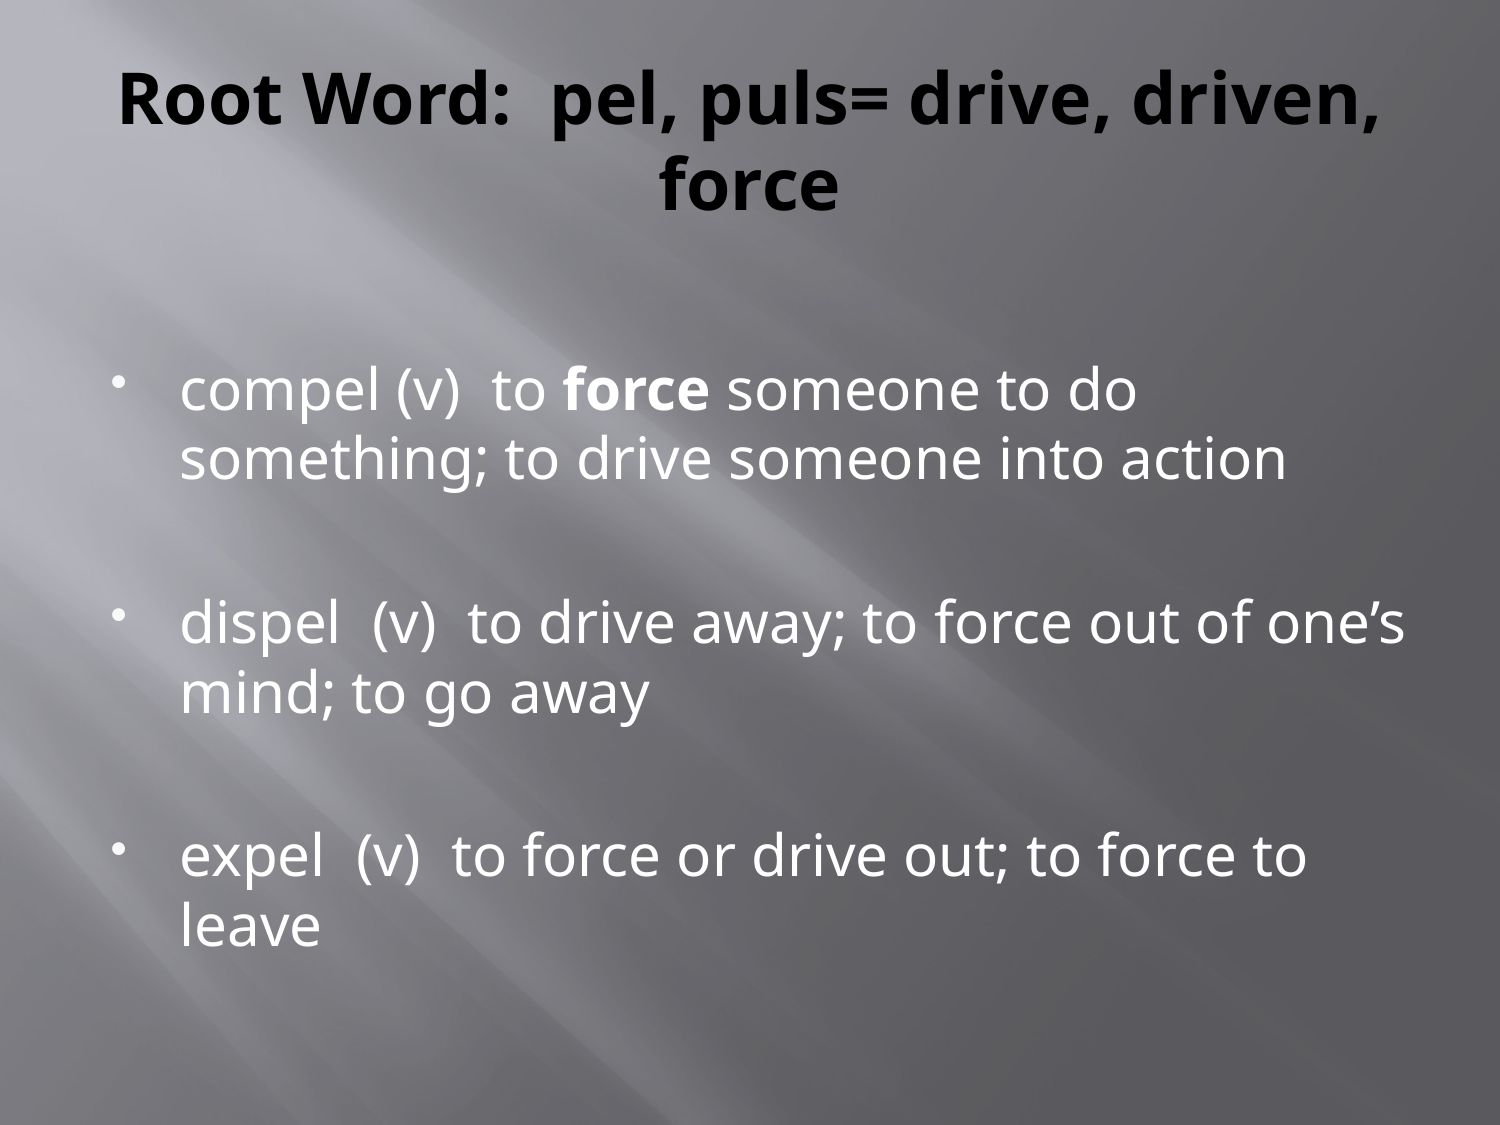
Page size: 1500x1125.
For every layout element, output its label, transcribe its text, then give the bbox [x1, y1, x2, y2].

list compel (v) to force someone to do something; to drive someone into action dispel (v) to drive away; to force out of one’s mind; to go away expel (v) to force or drive out; to force to leave [75, 262, 1425, 1035]
title Root Word: pel, puls= drive, driven, force [75, 45, 1425, 233]
